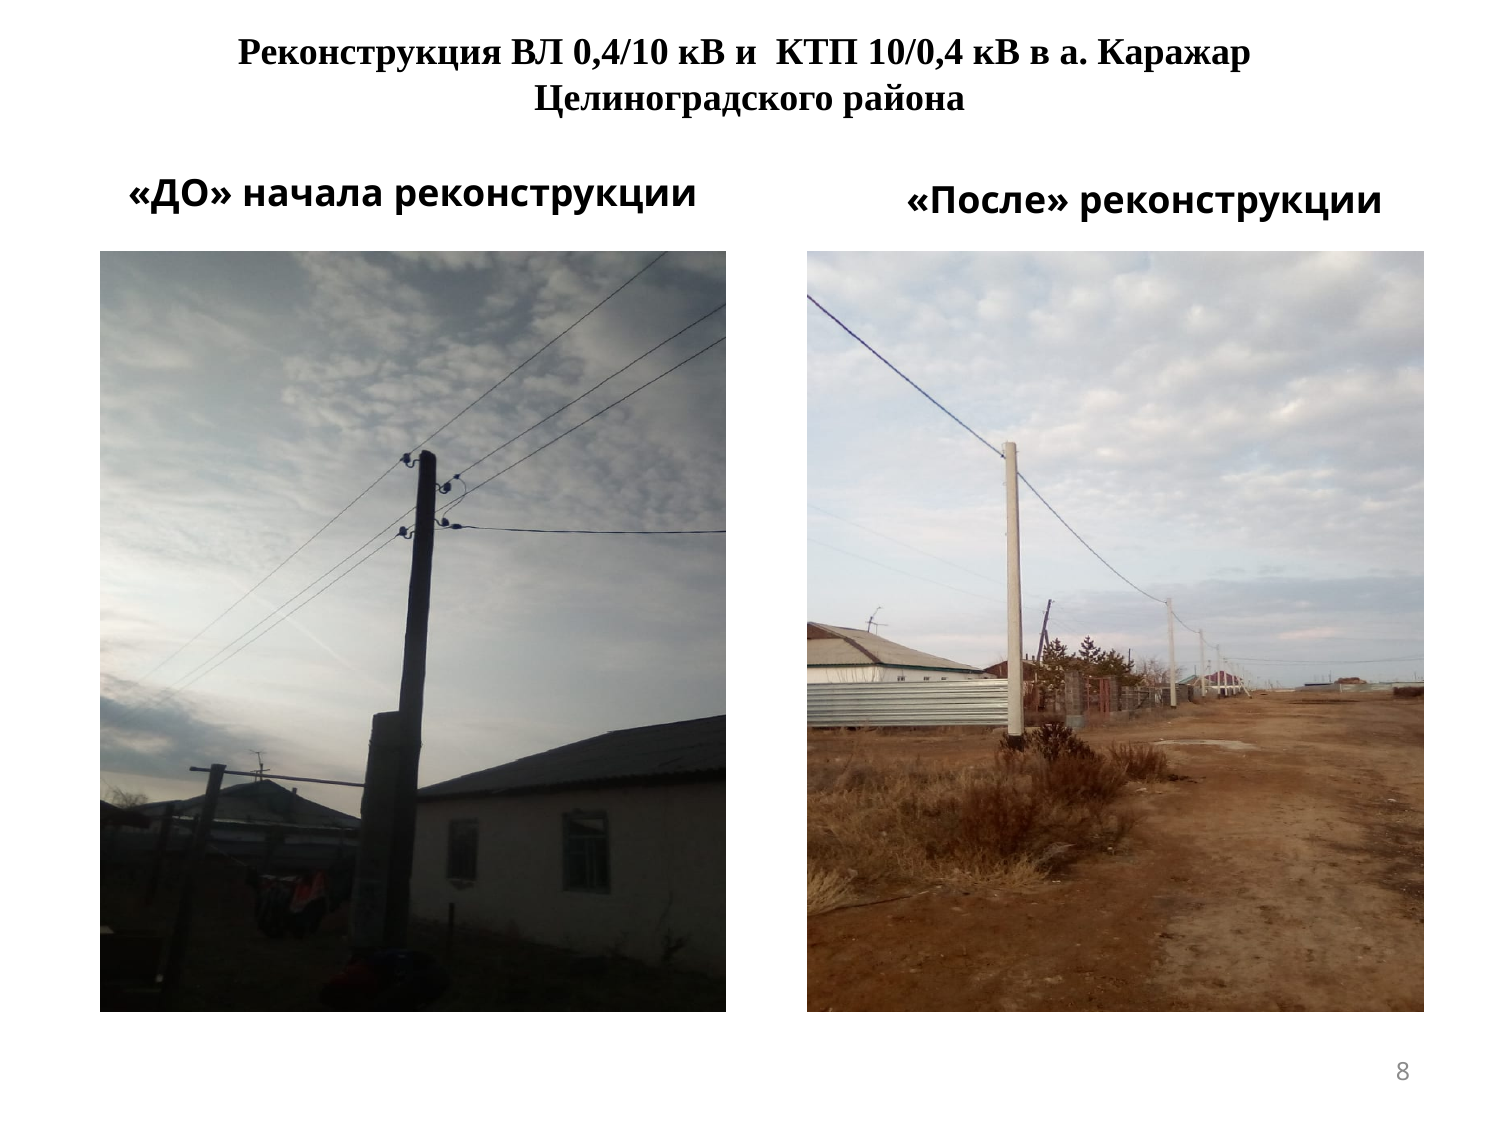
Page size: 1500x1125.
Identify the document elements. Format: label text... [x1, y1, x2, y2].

text_box «После» реконструкции [891, 168, 1424, 229]
text_box «ДО» начала реконструкции [113, 161, 713, 222]
slide_number 8 [1074, 1042, 1425, 1103]
picture [100, 251, 726, 1012]
picture [807, 251, 1424, 1012]
title Реконструкция ВЛ 0,4/10 кВ и КТП 10/0,4 кВ в а. Каражар Целиноградского района [75, 19, 1425, 126]
